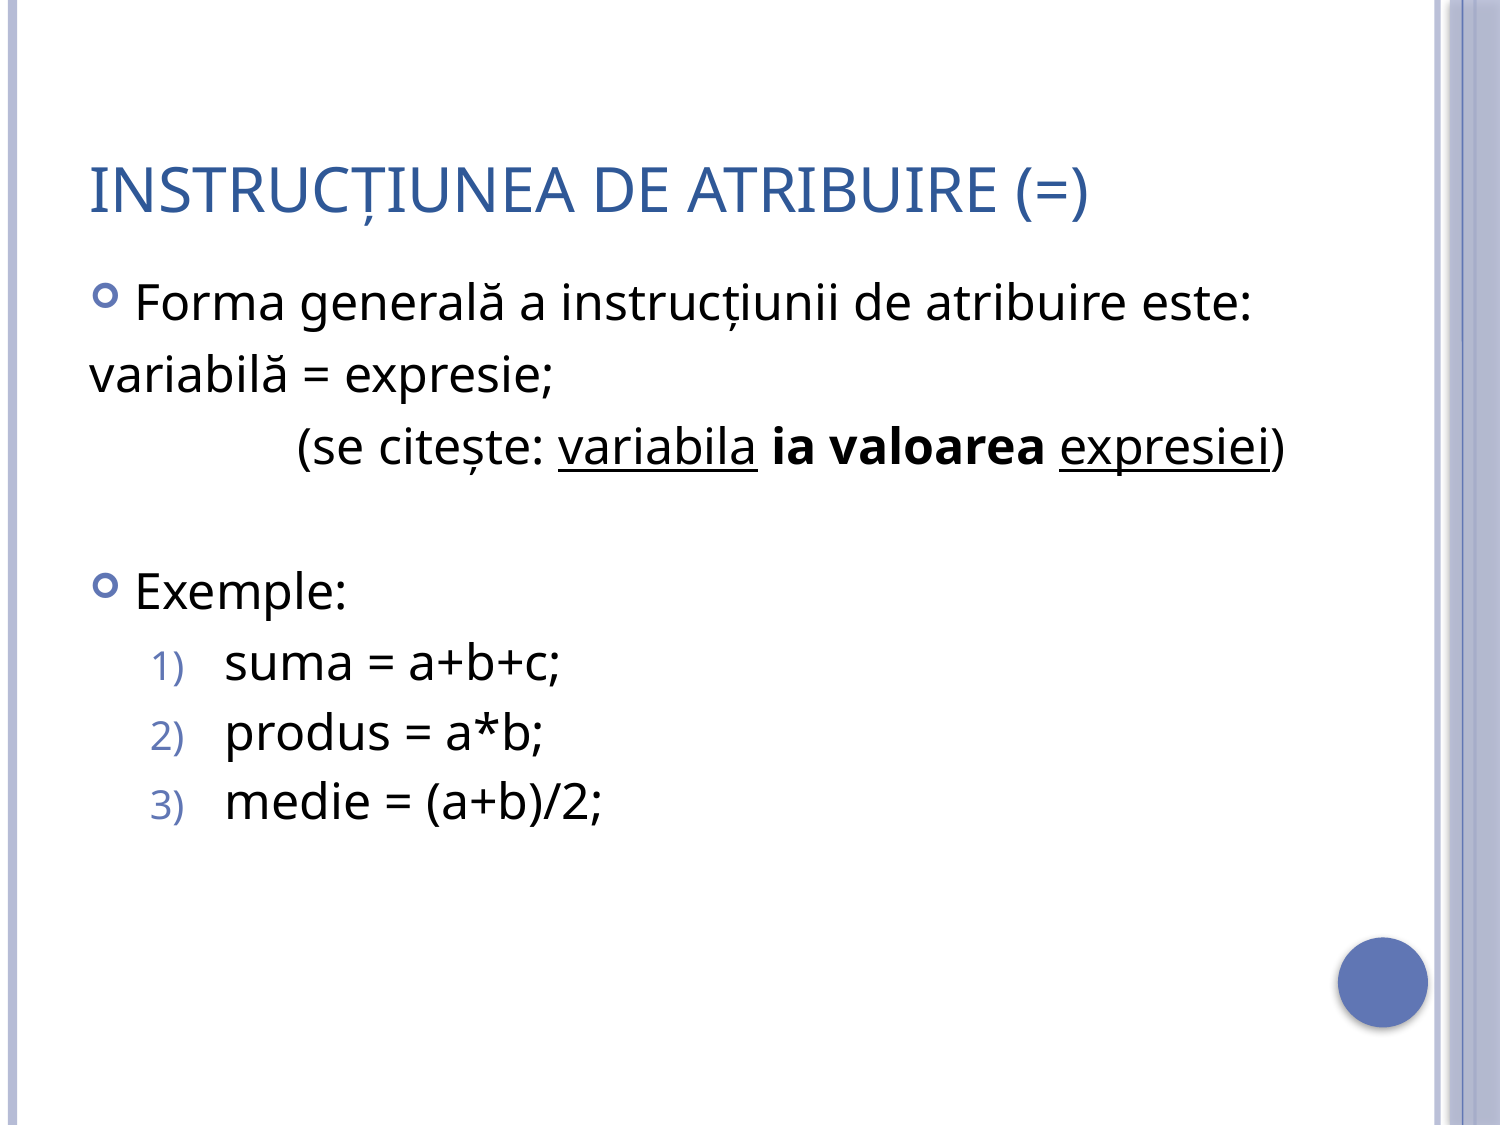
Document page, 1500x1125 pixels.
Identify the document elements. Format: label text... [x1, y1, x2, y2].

list Forma generală a instrucțiunii de atribuire este: variabilă = expresie; (se citește: variabila ia valoarea expresiei) Exemple: suma = a+b+c; produs = a*b; medie = (a+b)/2; [75, 262, 1300, 1062]
title Instrucțiunea de atribuire (=) [75, 45, 1300, 233]
